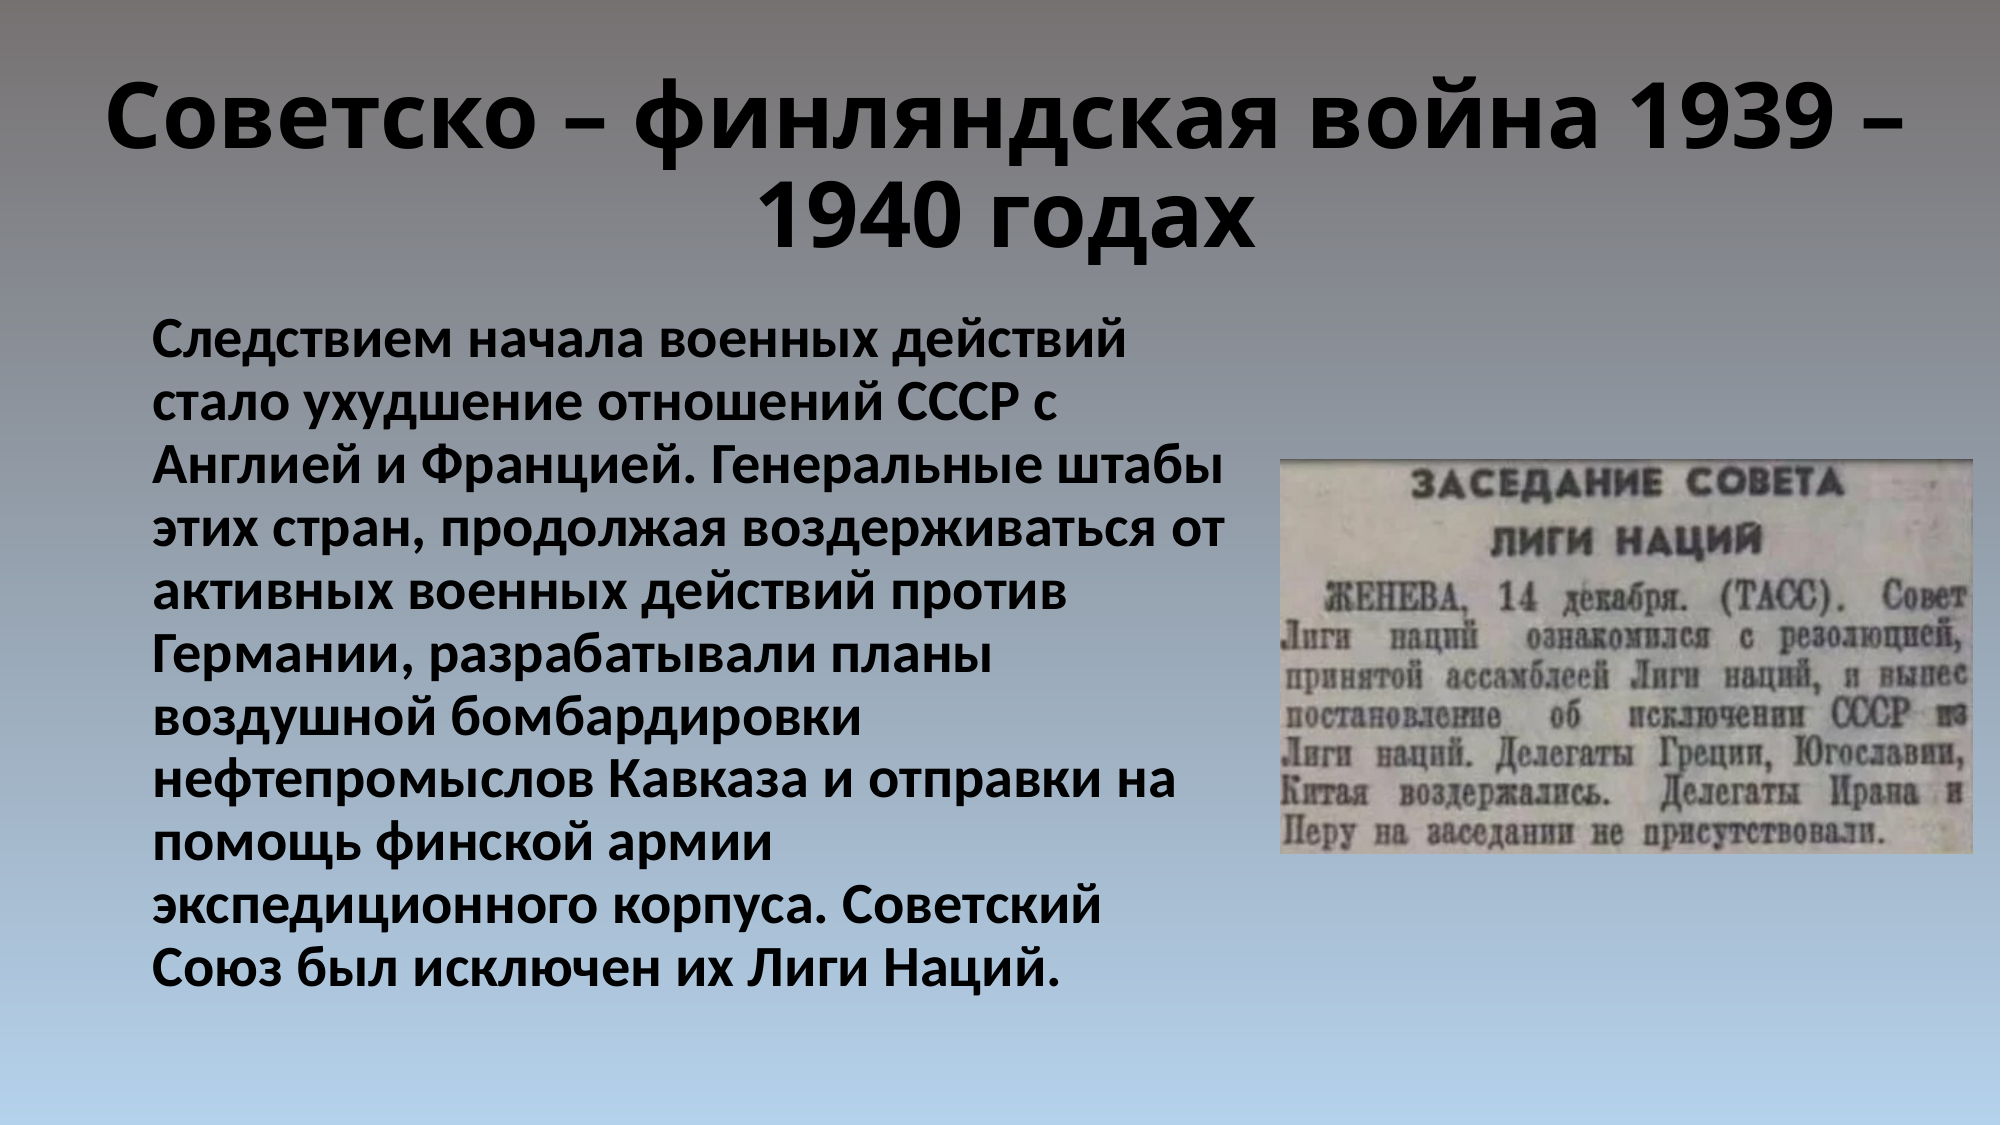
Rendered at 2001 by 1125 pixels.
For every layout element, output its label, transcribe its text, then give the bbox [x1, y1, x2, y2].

picture [1280, 459, 1973, 854]
list Следствием начала военных действий стало ухудшение отношений СССР с Англией и Францией. Генеральные штабы этих стран, продолжая воздерживаться от активных военных действий против Германии, разрабатывали планы воздушной бомбардировки нефтепромыслов Кавказа и отправки на помощь финской армии экспедиционного корпуса. Советский Союз был исключен их Лиги Наций. [137, 299, 1245, 1014]
title Советско – финляндская война 1939 – 1940 годах [39, 59, 1973, 278]
